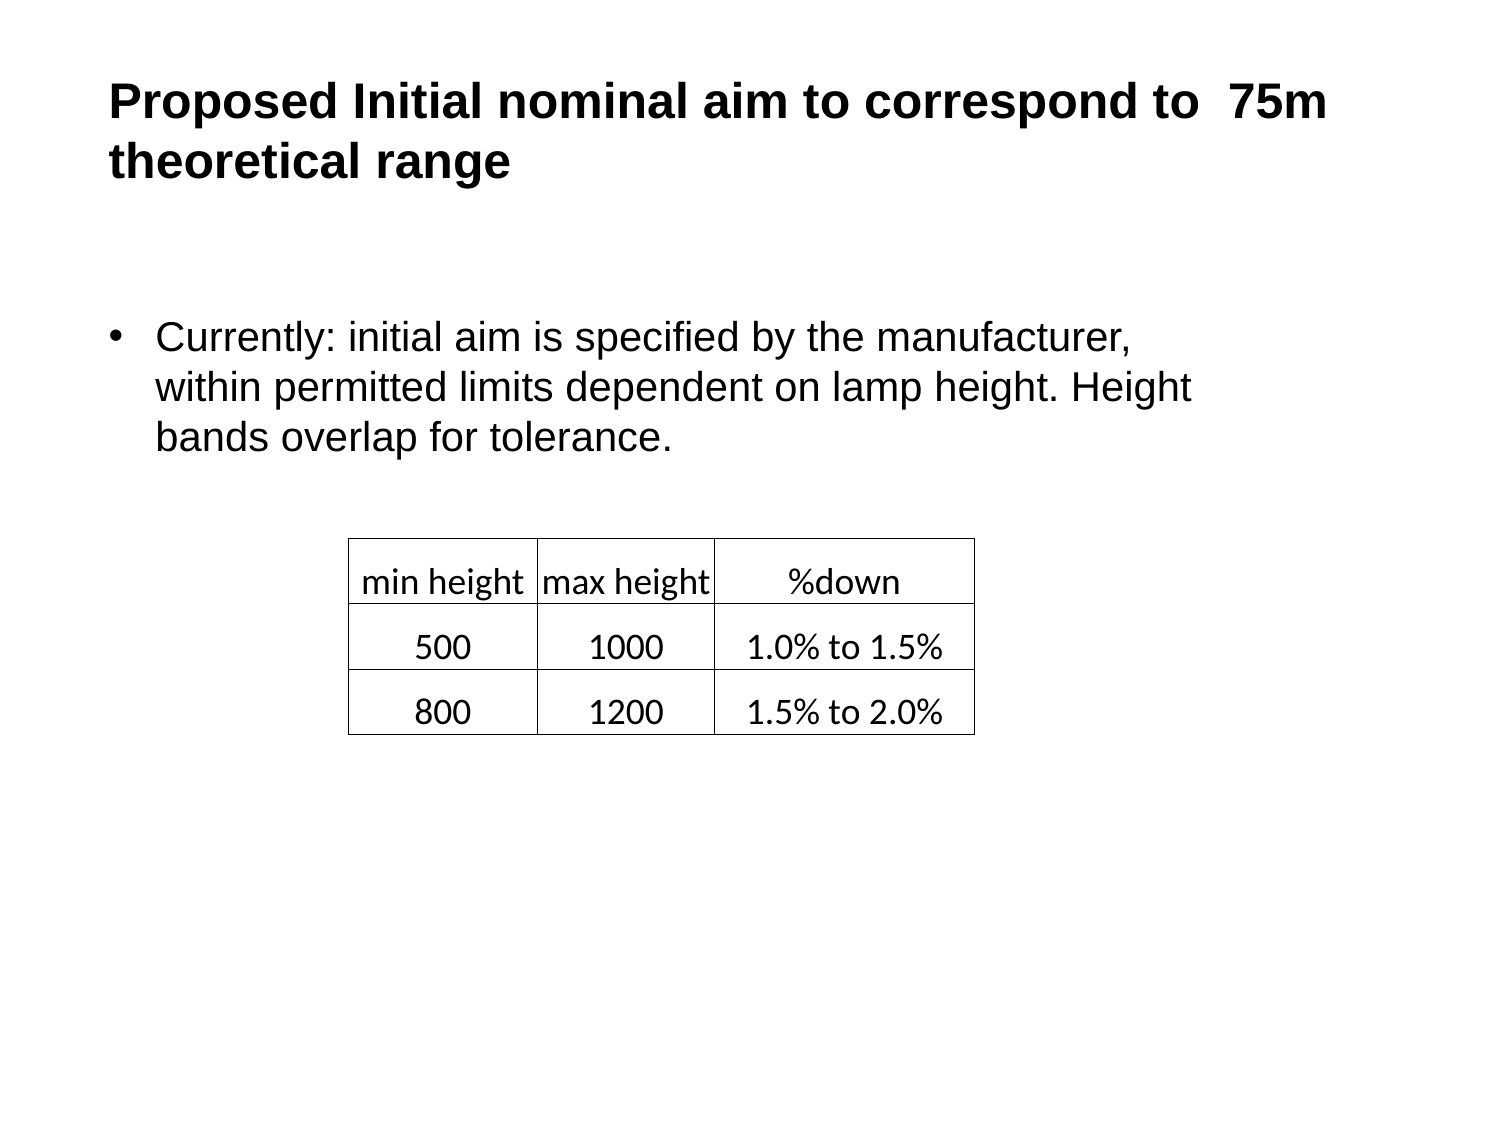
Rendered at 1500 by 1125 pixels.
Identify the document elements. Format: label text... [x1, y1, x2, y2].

table_cell 500 [349, 604, 537, 669]
table_cell 1.5% to 2.0% [715, 670, 974, 734]
table_cell 1000 [538, 604, 714, 669]
table_cell 800 [349, 670, 537, 734]
table_cell 1200 [538, 670, 714, 734]
table_header min height [349, 539, 537, 603]
table_header %down [715, 539, 974, 603]
table_header max height [538, 539, 714, 603]
text_box Proposed Initial nominal aim to correspond to 75m theoretical range [93, 61, 1382, 196]
table_cell 1.0% to 1.5% [715, 604, 974, 669]
text_box Currently: initial aim is specified by the manufacturer, within permitted limits dependent on lamp height. Height bands overlap for tolerance. [93, 302, 1264, 518]
